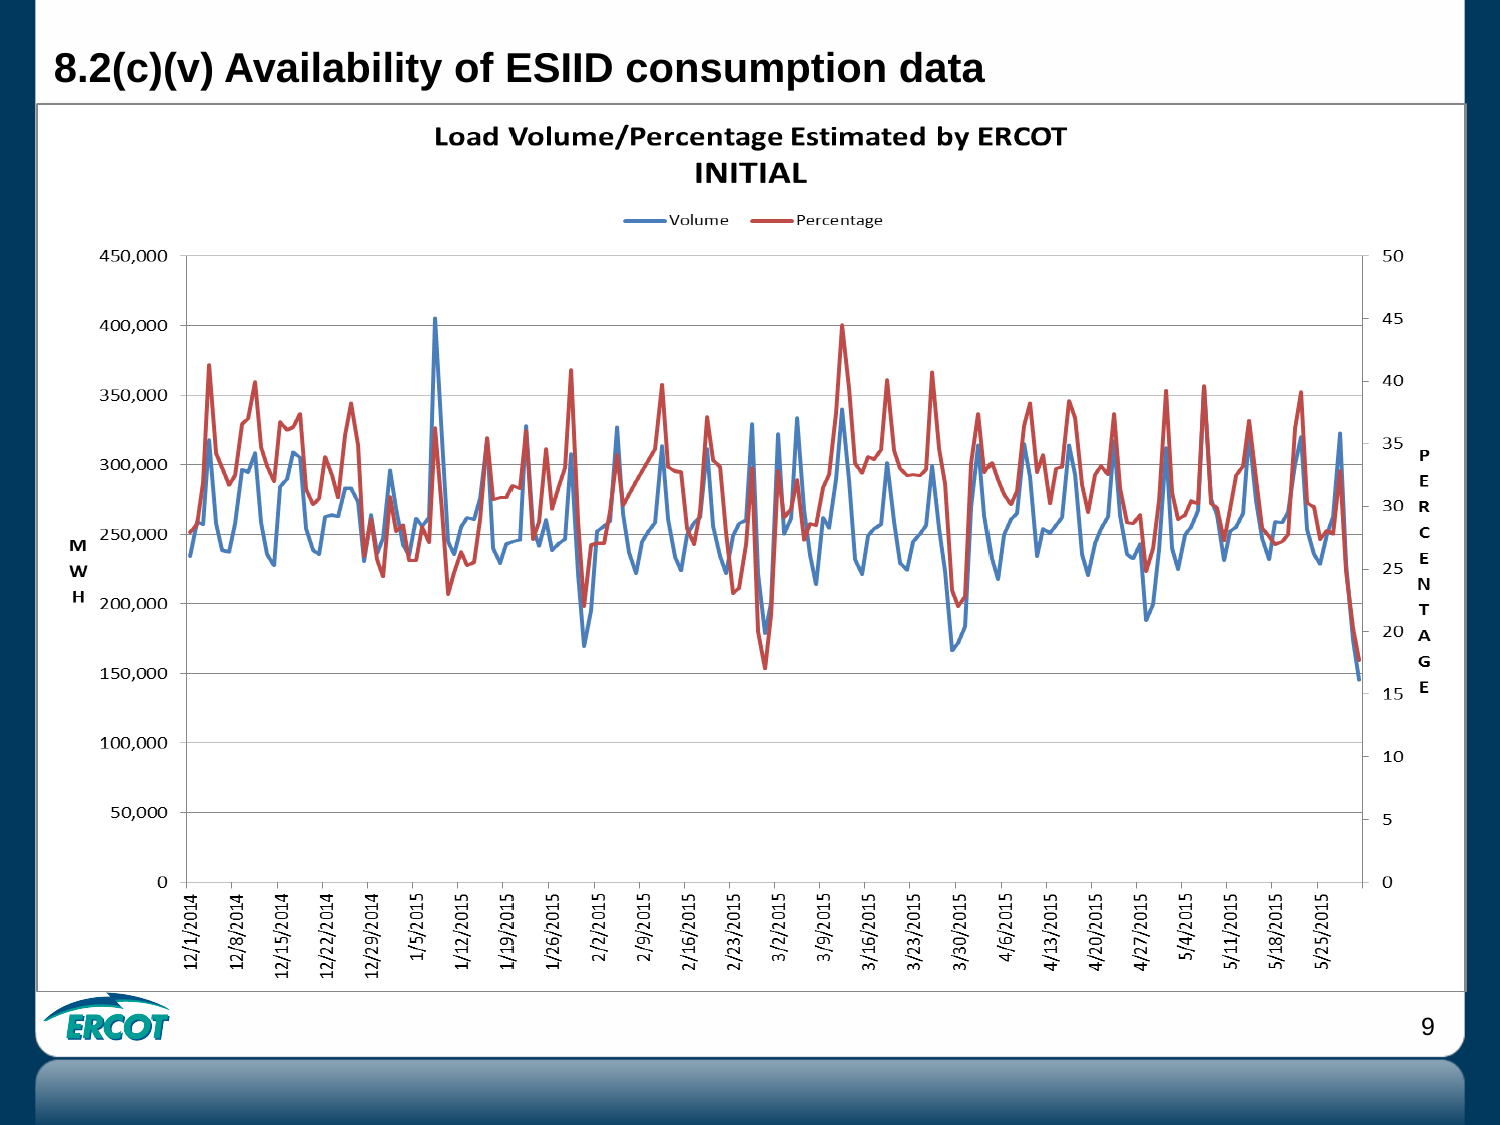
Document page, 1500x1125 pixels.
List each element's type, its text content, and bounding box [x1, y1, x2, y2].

title 8.2(c)(v) Availability of ESIID consumption data [38, 27, 1427, 101]
picture [35, 0, 1468, 1125]
